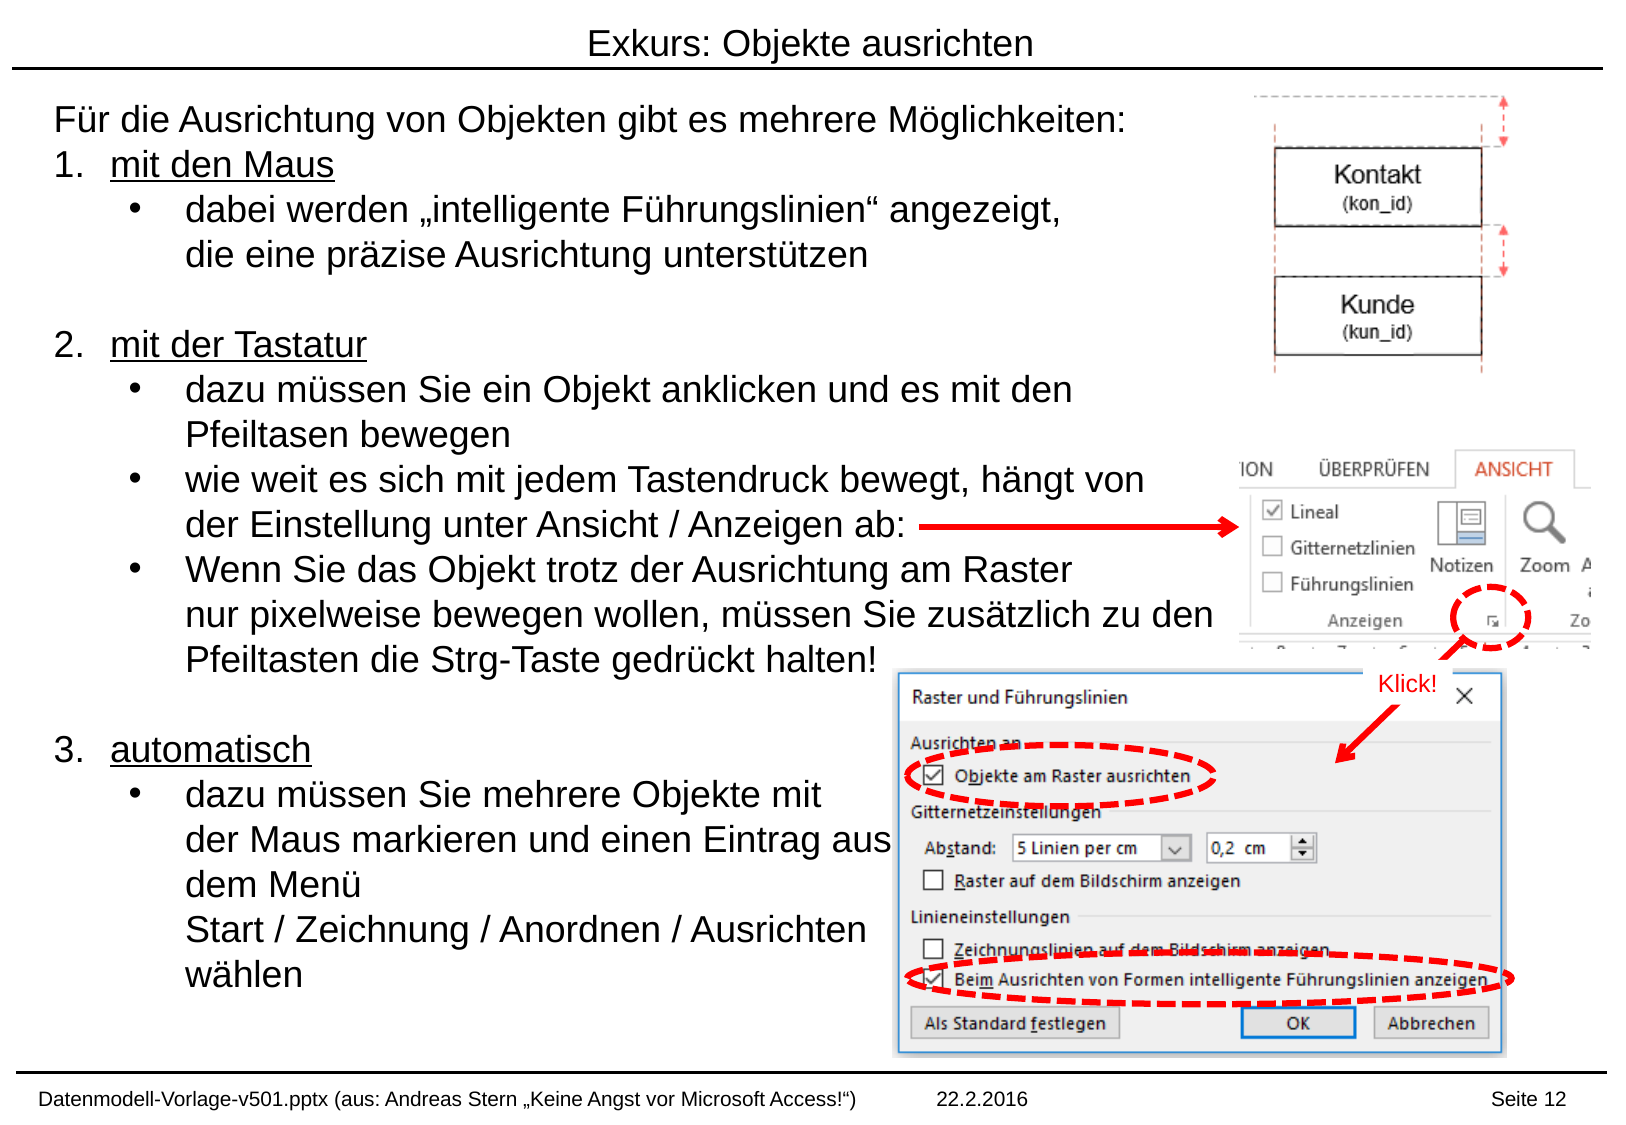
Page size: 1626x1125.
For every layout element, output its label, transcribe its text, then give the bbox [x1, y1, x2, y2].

picture [1239, 445, 1591, 649]
text_box [1507, 972, 1513, 984]
title Exkurs: Objekte ausrichten [109, 16, 1512, 89]
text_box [1334, 639, 1465, 764]
picture [892, 668, 1507, 1058]
picture [1254, 85, 1526, 389]
text_box Für die Ausrichtung von Objekten gibt es mehrere Möglichkeiten: mit den Maus dabei werden „intelligente Führungslinien“ angezeigt, die eine präzise Ausrichtung unterstützen mit der Tastatur dazu müssen Sie ein Objekt anklicken und es mit den Pfeiltasen bewegen wie weit es sich mit jedem Tastendruck bewegt, hängt von der Einstellung unter Ansicht / Anzeigen ab: Wenn Sie das Objekt trotz der Ausrichtung am Raster nur pixelweise bewegen wollen, müssen Sie zusätzlich zu den Pfeiltasten die Strg-Taste gedrückt halten! automatisch dazu müssen Sie mehrere Objekte mit der Maus markieren und einen Eintrag aus dem Menü Start / Zeichnung / Anordnen / Ausrichten wählen [38, 87, 1229, 1003]
